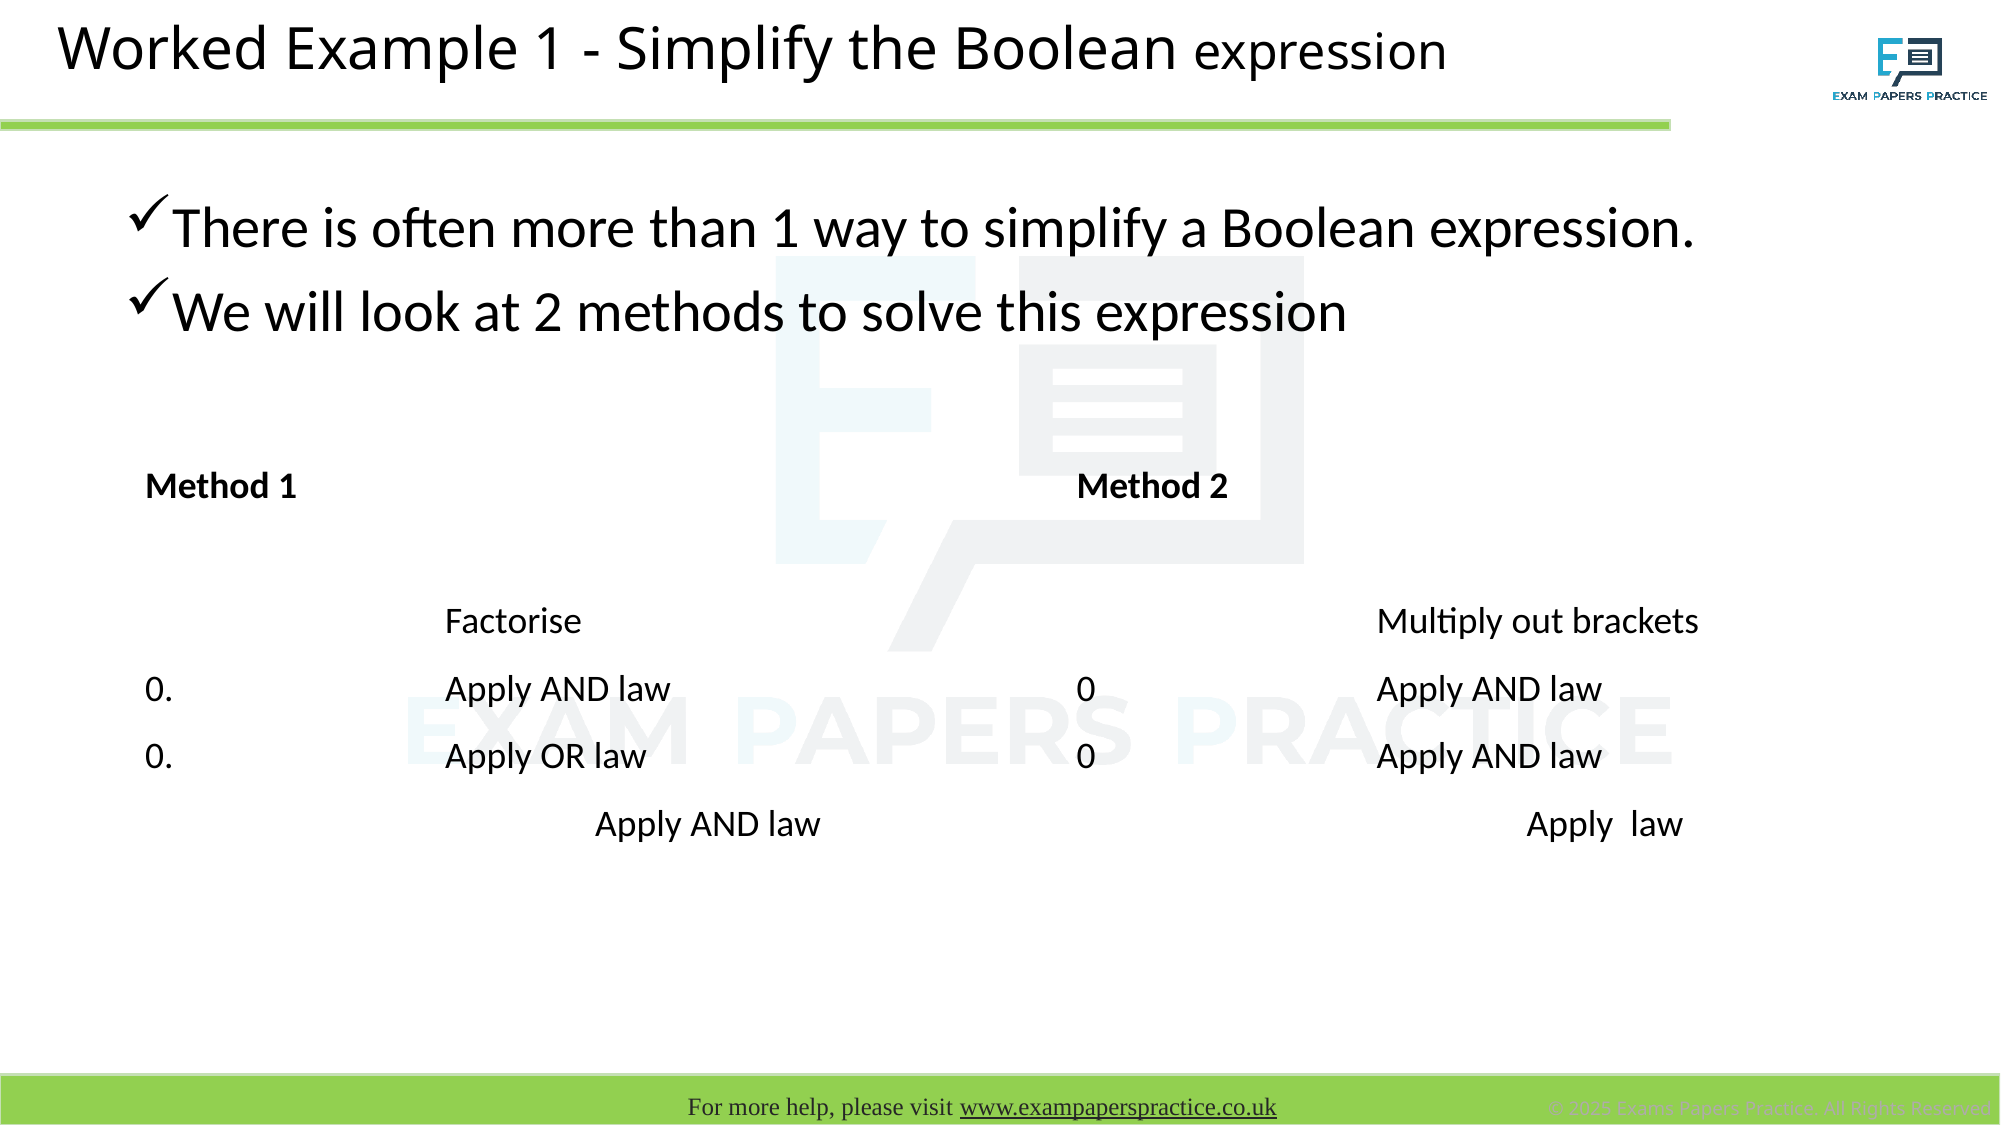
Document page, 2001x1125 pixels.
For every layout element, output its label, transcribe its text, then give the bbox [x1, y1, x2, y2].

list There is often more than 1 way to simplify a Boolean expression. We will look at 2 methods to solve this expression [109, 189, 1835, 382]
